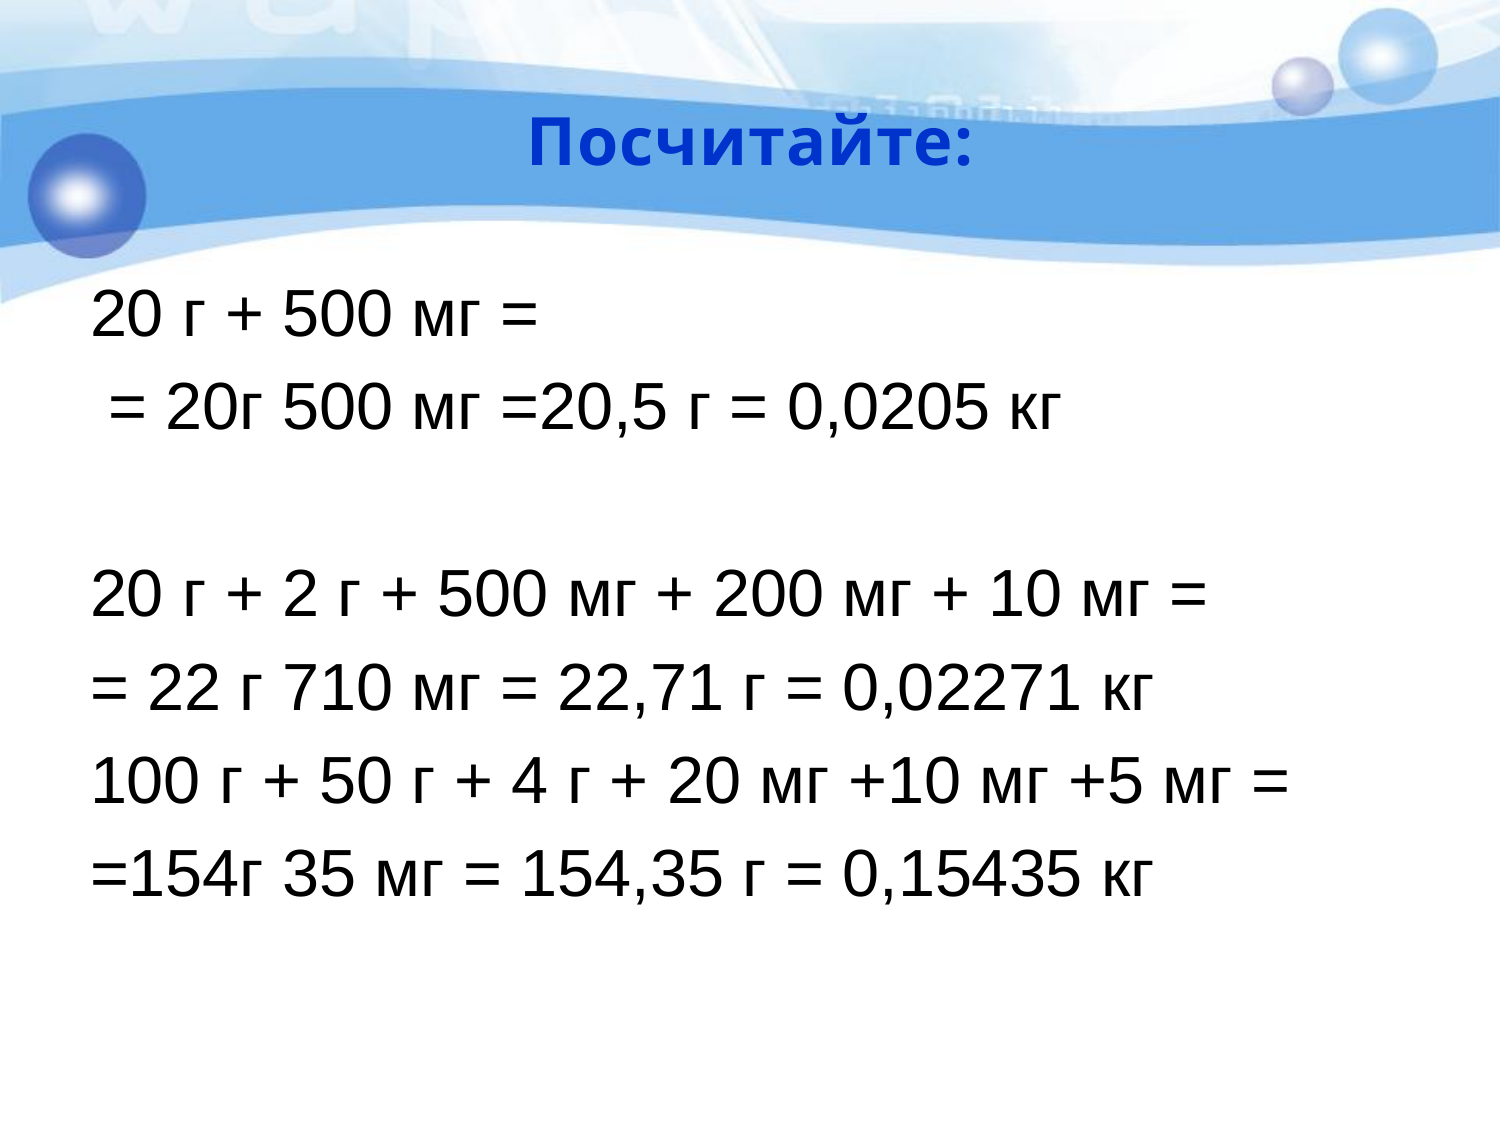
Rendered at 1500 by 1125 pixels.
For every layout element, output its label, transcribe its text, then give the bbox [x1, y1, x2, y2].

title Посчитайте: [74, 44, 1426, 233]
list 20 г + 500 мг = = 20г 500 мг =20,5 г = 0,0205 кг 20 г + 2 г + 500 мг + 200 мг + 10 мг = = 22 г 710 мг = 22,71 г = 0,02271 кг 100 г + 50 г + 4 г + 20 мг +10 мг +5 мг = =154г 35 мг = 154,35 г = 0,15435 кг [74, 262, 1426, 1006]
picture [0, 0, 1500, 1125]
